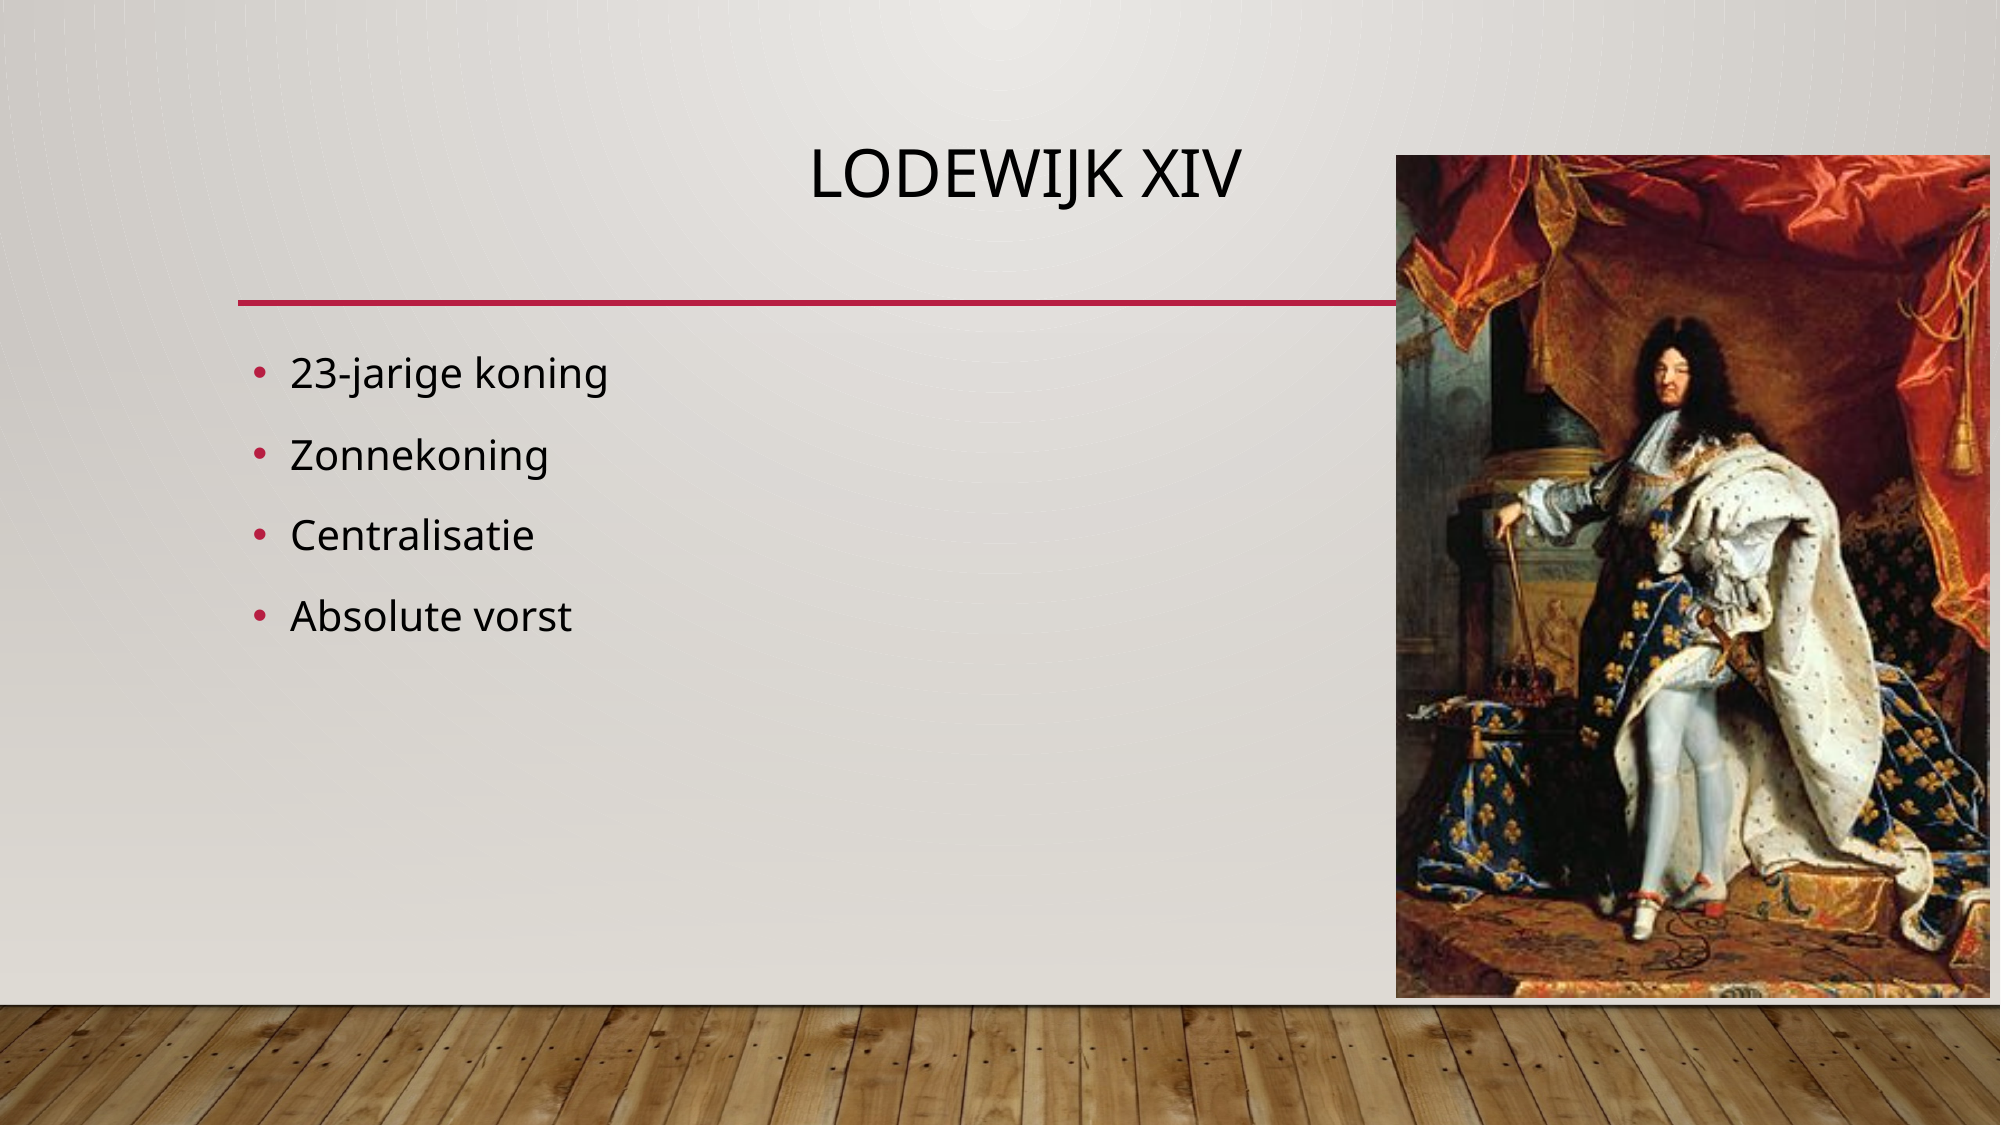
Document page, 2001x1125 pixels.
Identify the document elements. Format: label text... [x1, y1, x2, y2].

list 23-jarige koning Zonnekoning Centralisatie Absolute vorst [237, 329, 1000, 896]
title Lodewijk XIV [237, 132, 1814, 306]
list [1396, 155, 1990, 998]
picture [0, 1005, 2000, 1125]
